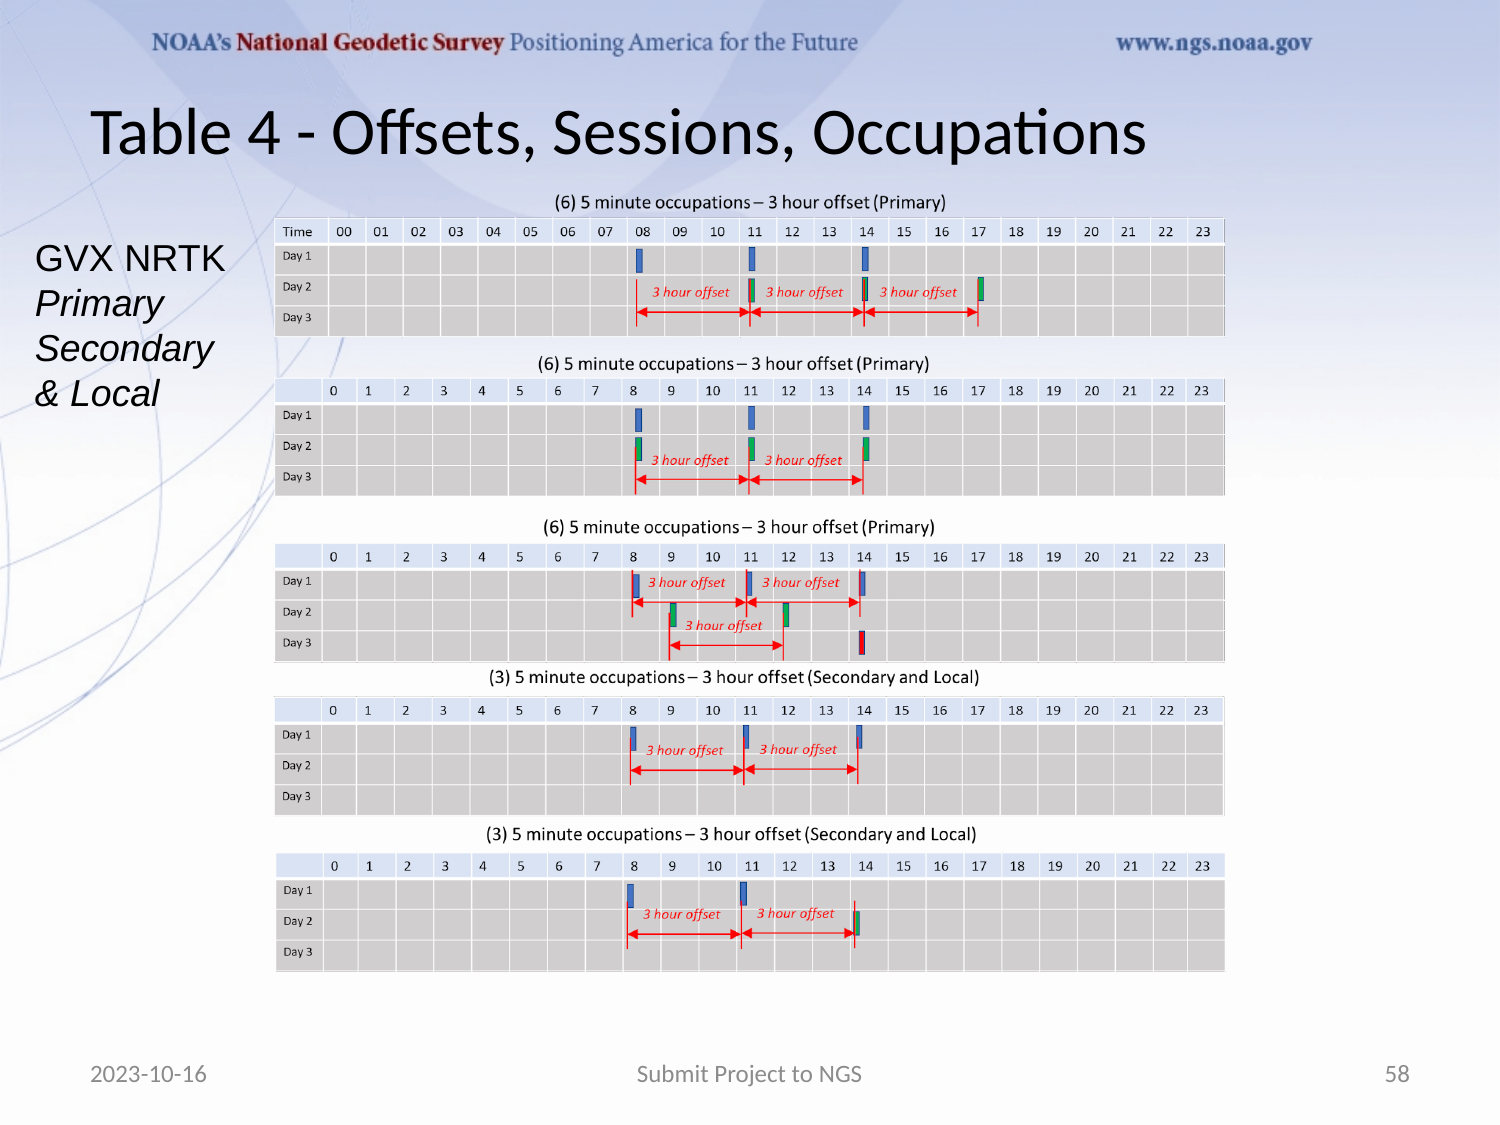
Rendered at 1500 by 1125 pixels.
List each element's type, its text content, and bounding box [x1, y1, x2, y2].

title Table 4 - Offsets, Sessions, Occupations [74, 74, 1426, 181]
footer Submit Project to NGS [512, 1042, 988, 1103]
slide_number 58 [1074, 1042, 1425, 1103]
picture [0, 0, 1500, 1125]
text_box GVX NRTK Primary Secondary & Local [19, 226, 247, 422]
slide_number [75, 1042, 425, 1103]
